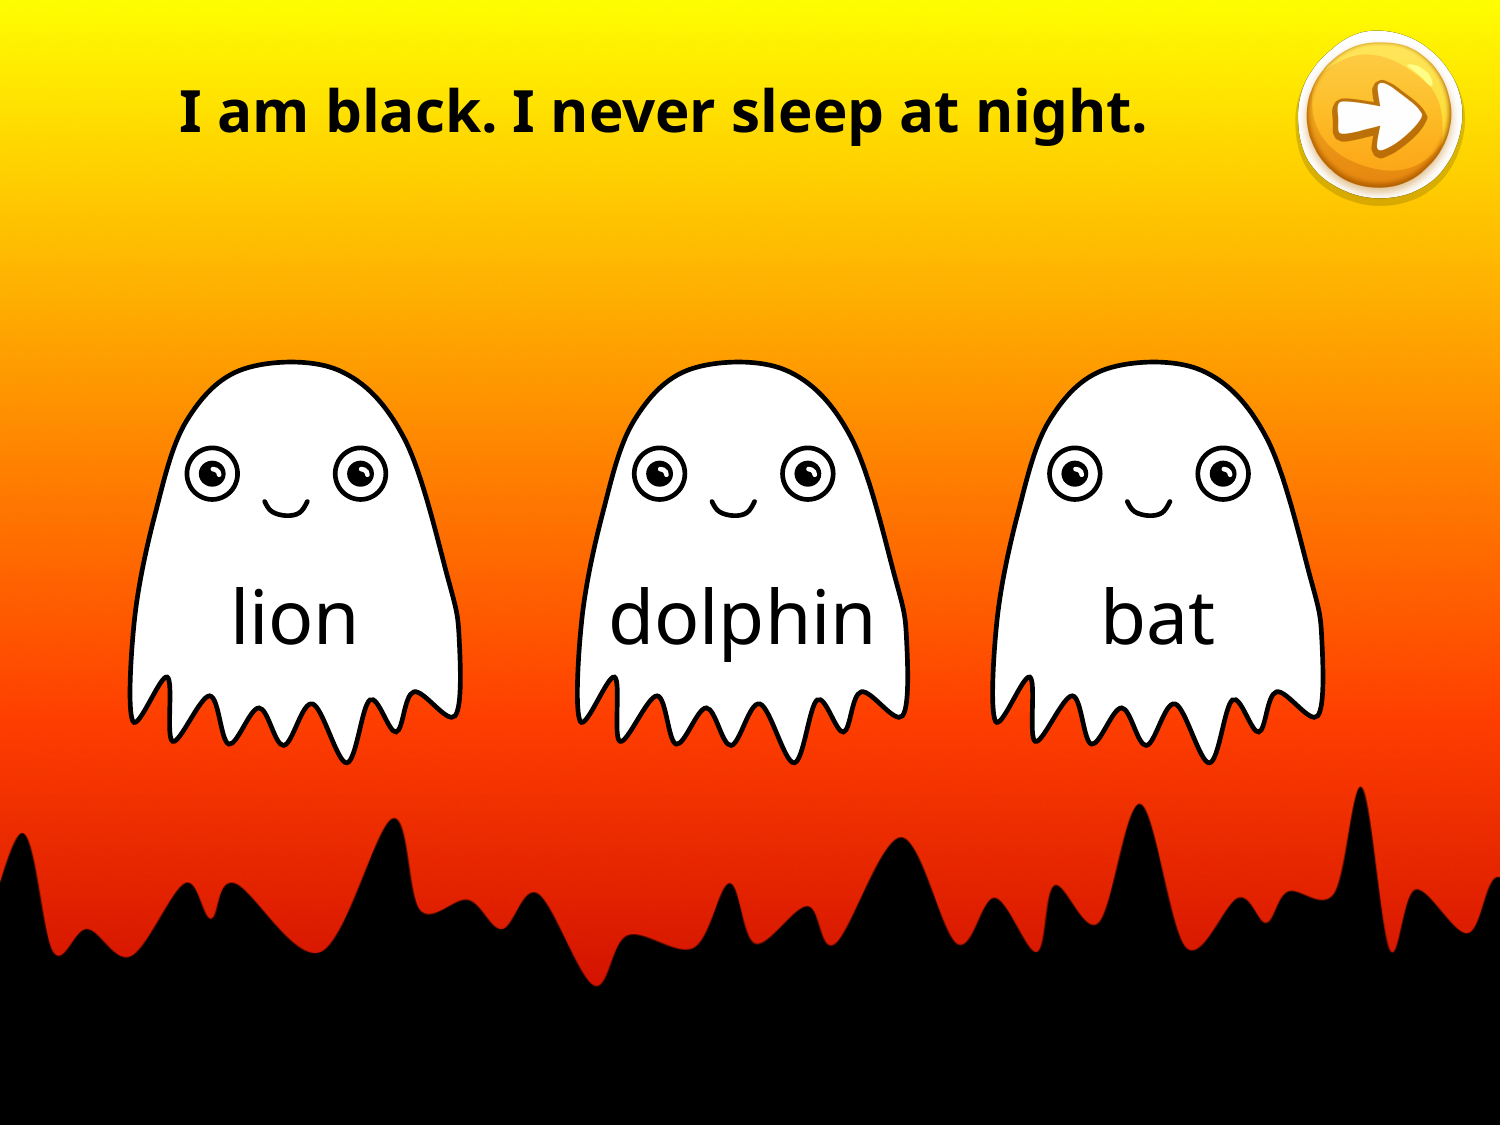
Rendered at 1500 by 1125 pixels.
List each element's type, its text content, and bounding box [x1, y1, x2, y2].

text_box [130, 361, 461, 763]
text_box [992, 361, 1323, 763]
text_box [577, 361, 908, 763]
text_box I am black. I never sleep at night. [79, 66, 1249, 152]
picture [0, 0, 1500, 1125]
